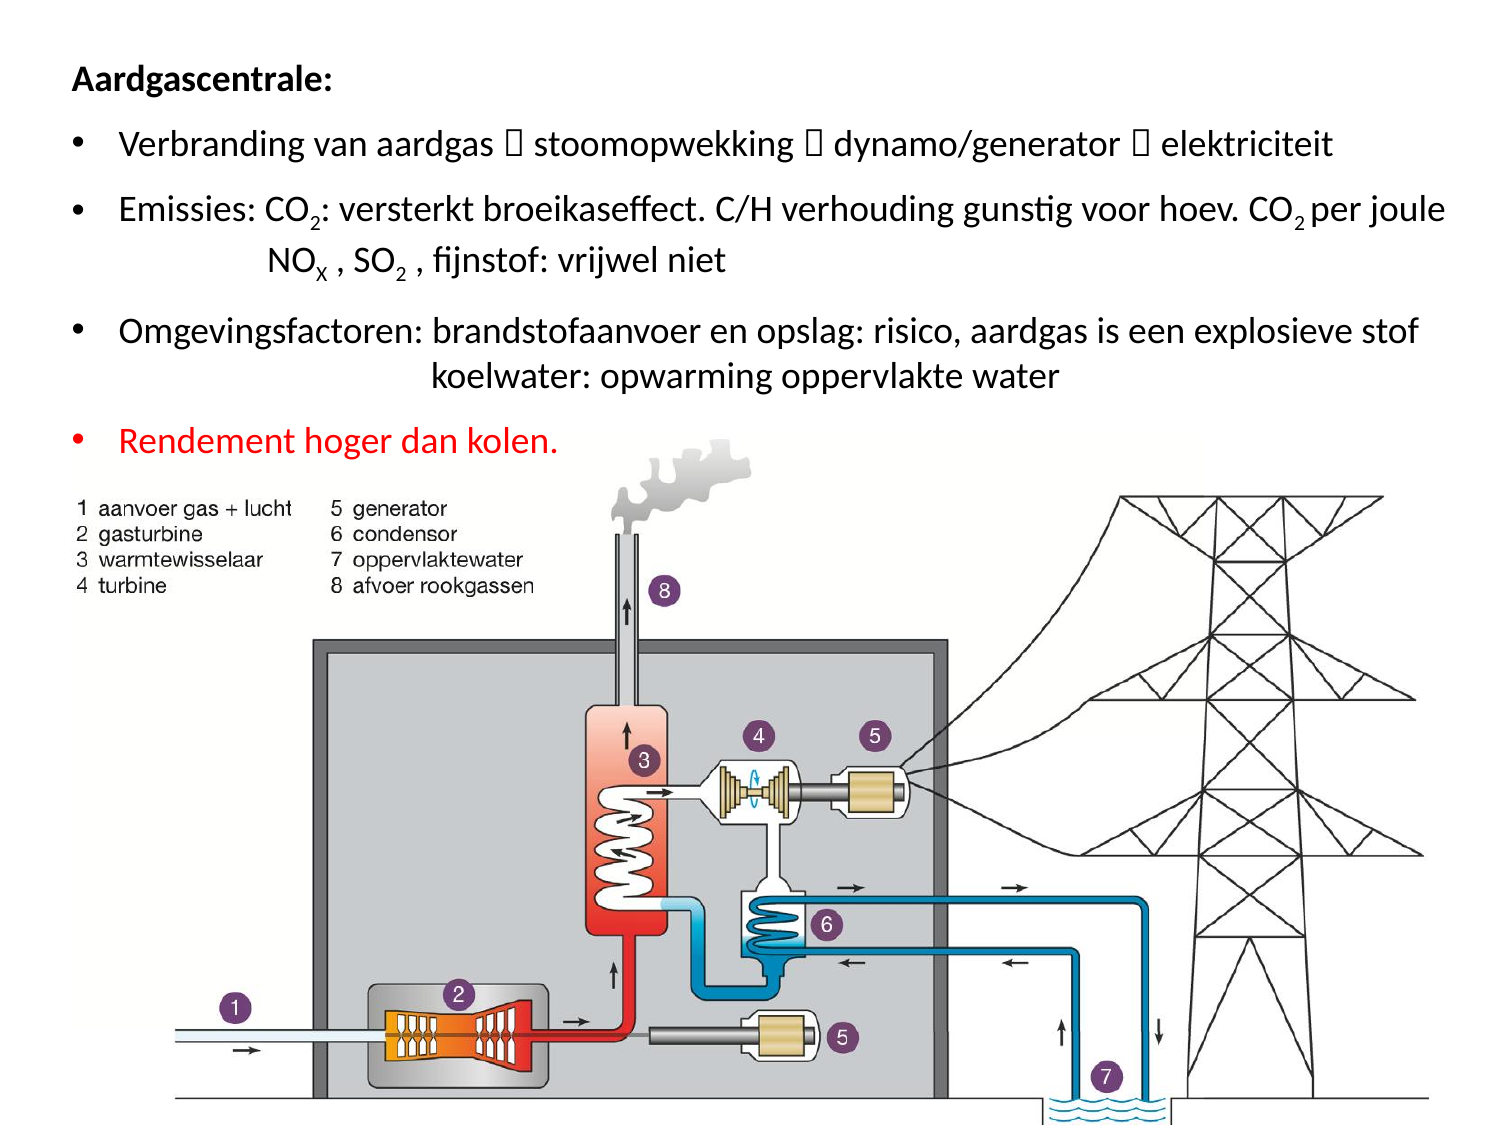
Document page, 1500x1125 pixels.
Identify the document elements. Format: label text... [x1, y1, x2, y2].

text_box Aardgascentrale: Verbranding van aardgas  stoomopwekking  dynamo/generator  elektriciteit Emissies: CO2: versterkt broeikaseffect. C/H verhouding gunstig voor hoev. CO2 per joule NOX , SO2 , fijnstof: vrijwel niet Omgevingsfactoren: brandstofaanvoer en opslag: risico, aardgas is een explosieve stof koelwater: opwarming oppervlakte water Rendement hoger dan kolen. [56, 46, 1489, 469]
picture [68, 419, 1432, 1125]
